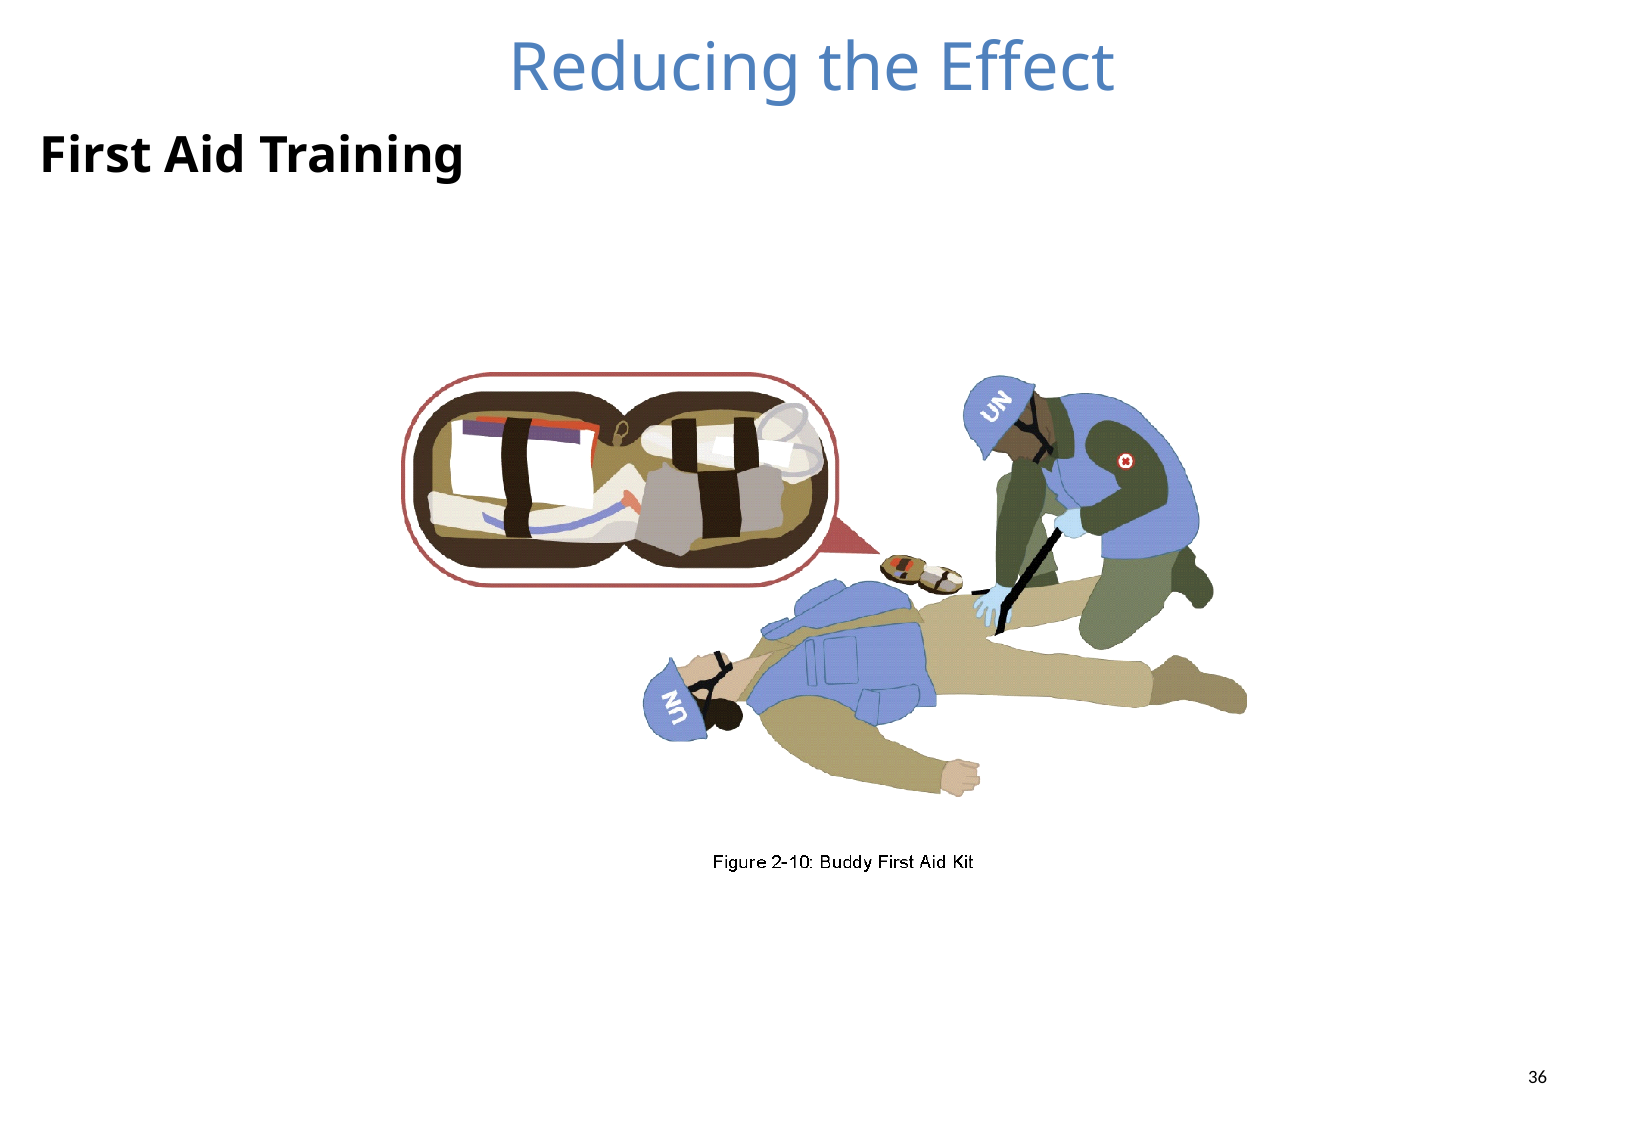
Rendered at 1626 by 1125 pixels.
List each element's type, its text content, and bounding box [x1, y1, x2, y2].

picture [251, 222, 1374, 903]
list First Aid Training [24, 122, 1625, 288]
title Reducing the Effect [182, 0, 1443, 127]
